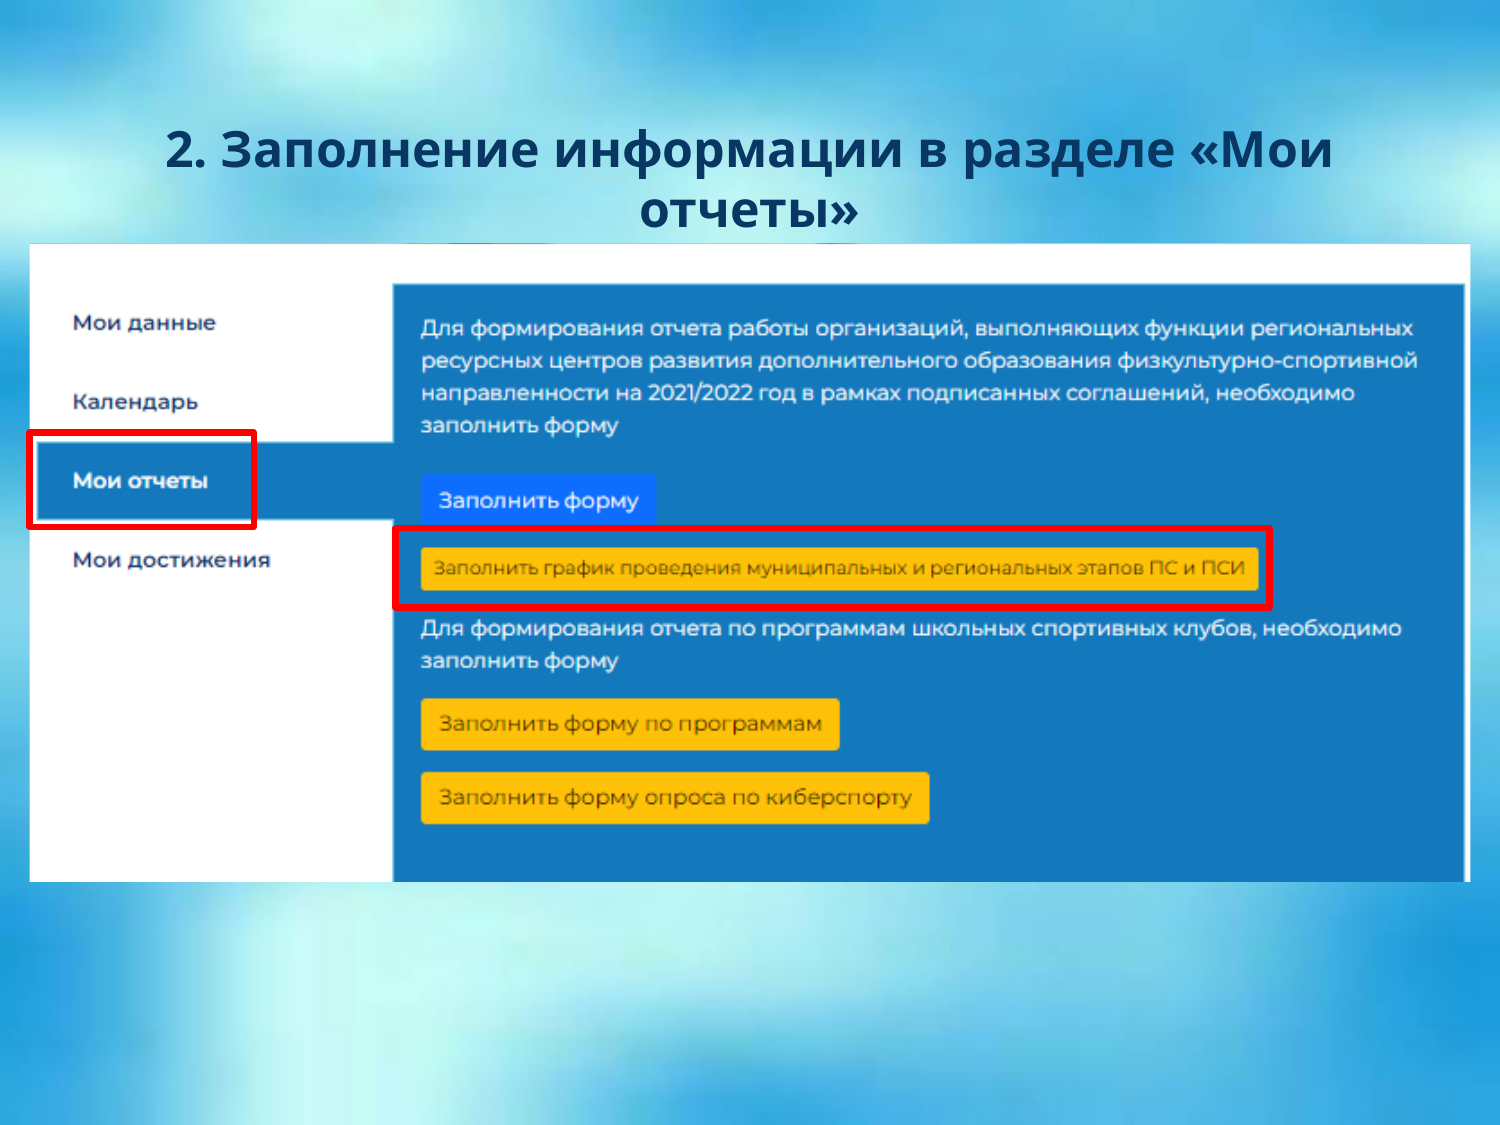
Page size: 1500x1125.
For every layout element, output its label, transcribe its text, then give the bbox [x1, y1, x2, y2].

text_box 2. Заполнение информации в разделе «Мои отчеты» [96, 110, 1404, 243]
picture [0, 0, 1500, 1125]
